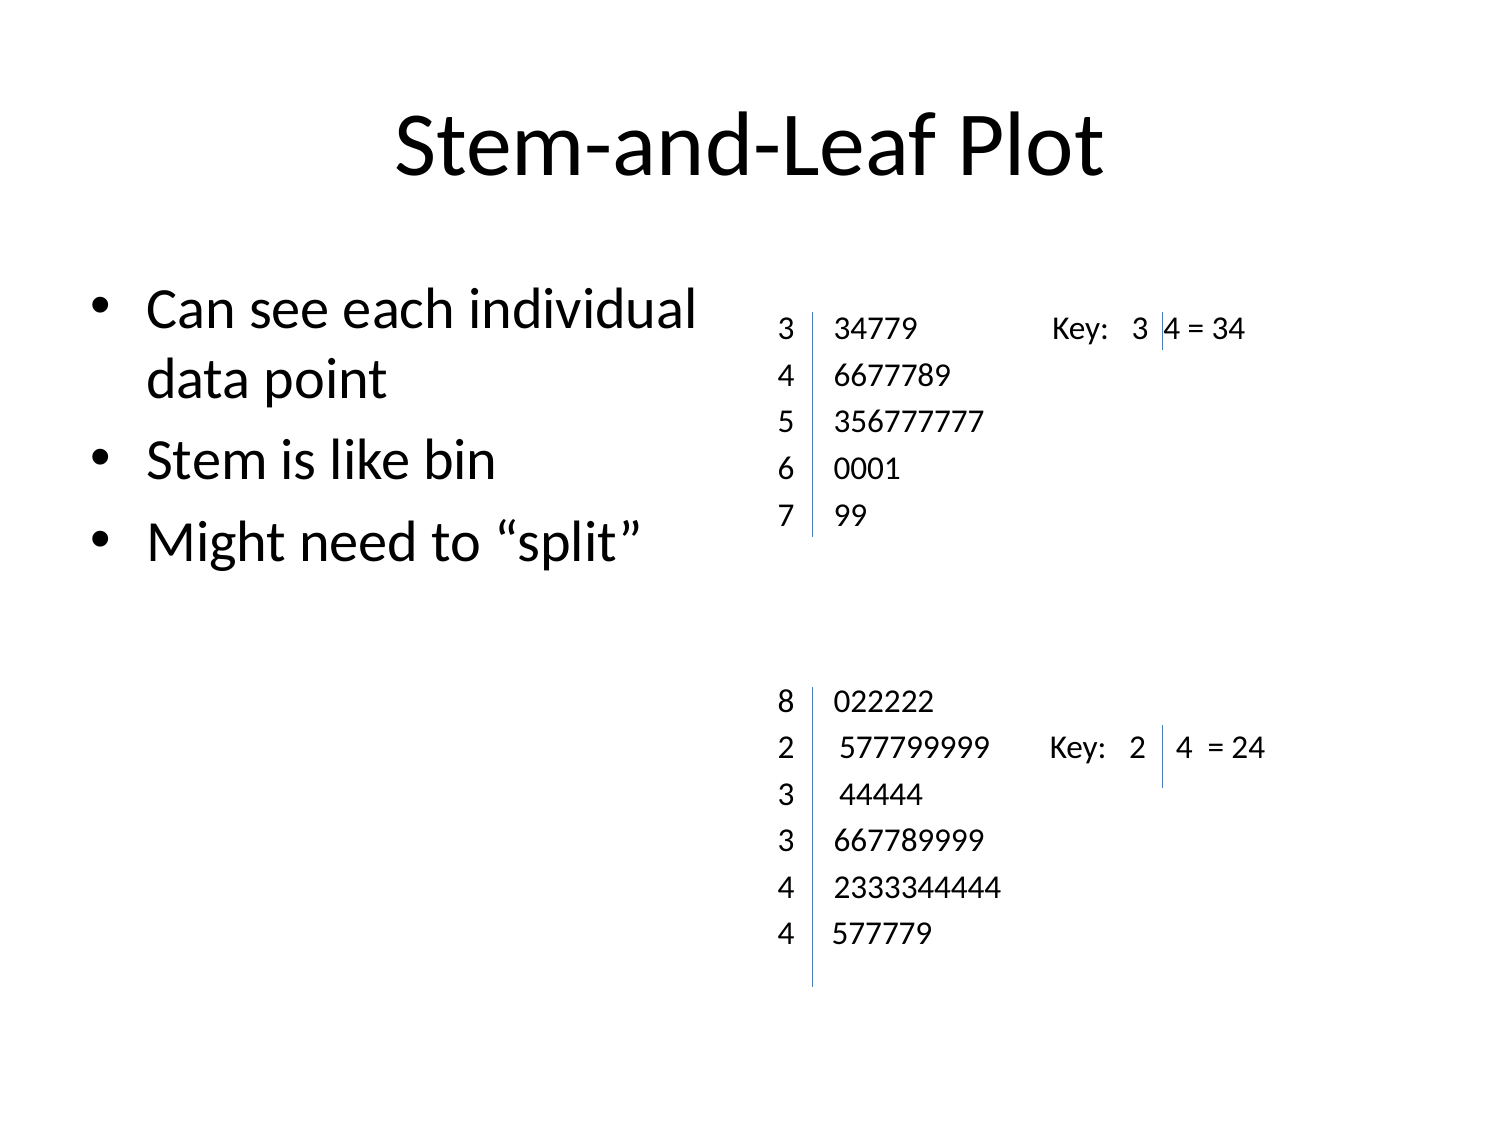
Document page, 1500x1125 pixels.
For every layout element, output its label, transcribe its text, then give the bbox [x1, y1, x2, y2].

title Stem-and-Leaf Plot [75, 45, 1425, 233]
list 34779 Key: 3 4 = 34 6677789 356777777 0001 99 022222 2 577799999 Key: 2 4 = 24 3 44444 667789999 2333344444 4 577779 [762, 262, 1425, 1005]
list Can see each individual data point Stem is like bin Might need to “split” [75, 262, 738, 1005]
